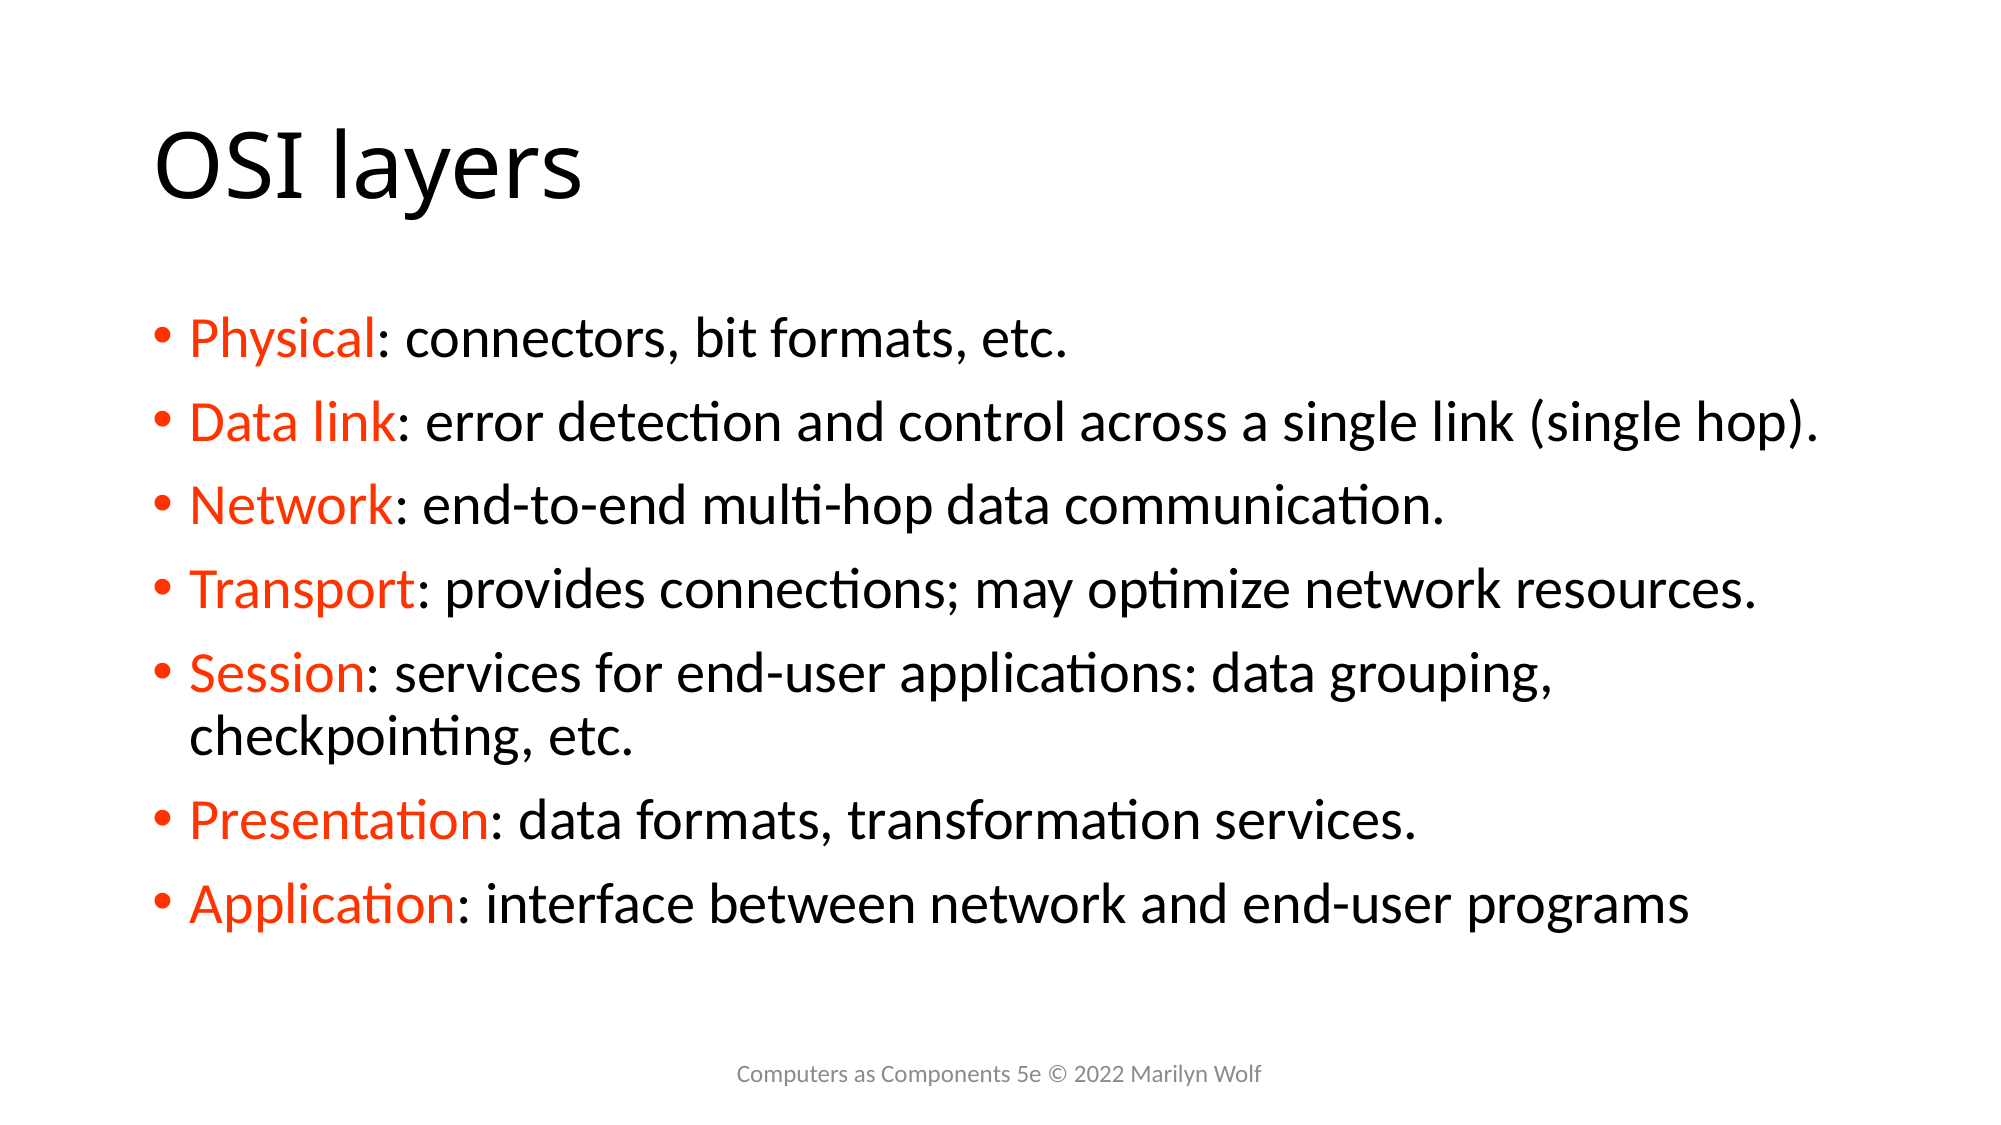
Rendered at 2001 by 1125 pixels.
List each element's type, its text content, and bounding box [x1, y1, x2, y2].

list Physical: connectors, bit formats, etc. Data link: error detection and control across a single link (single hop). Network: end-to-end multi-hop data communication. Transport: provides connections; may optimize network resources. Session: services for end-user applications: data grouping, checkpointing, etc. Presentation: data formats, transformation services. Application: interface between network and end-user programs [137, 299, 1863, 1014]
title OSI layers [137, 59, 1863, 278]
footer Computers as Components 5e © 2022 Marilyn Wolf [662, 1042, 1338, 1103]
